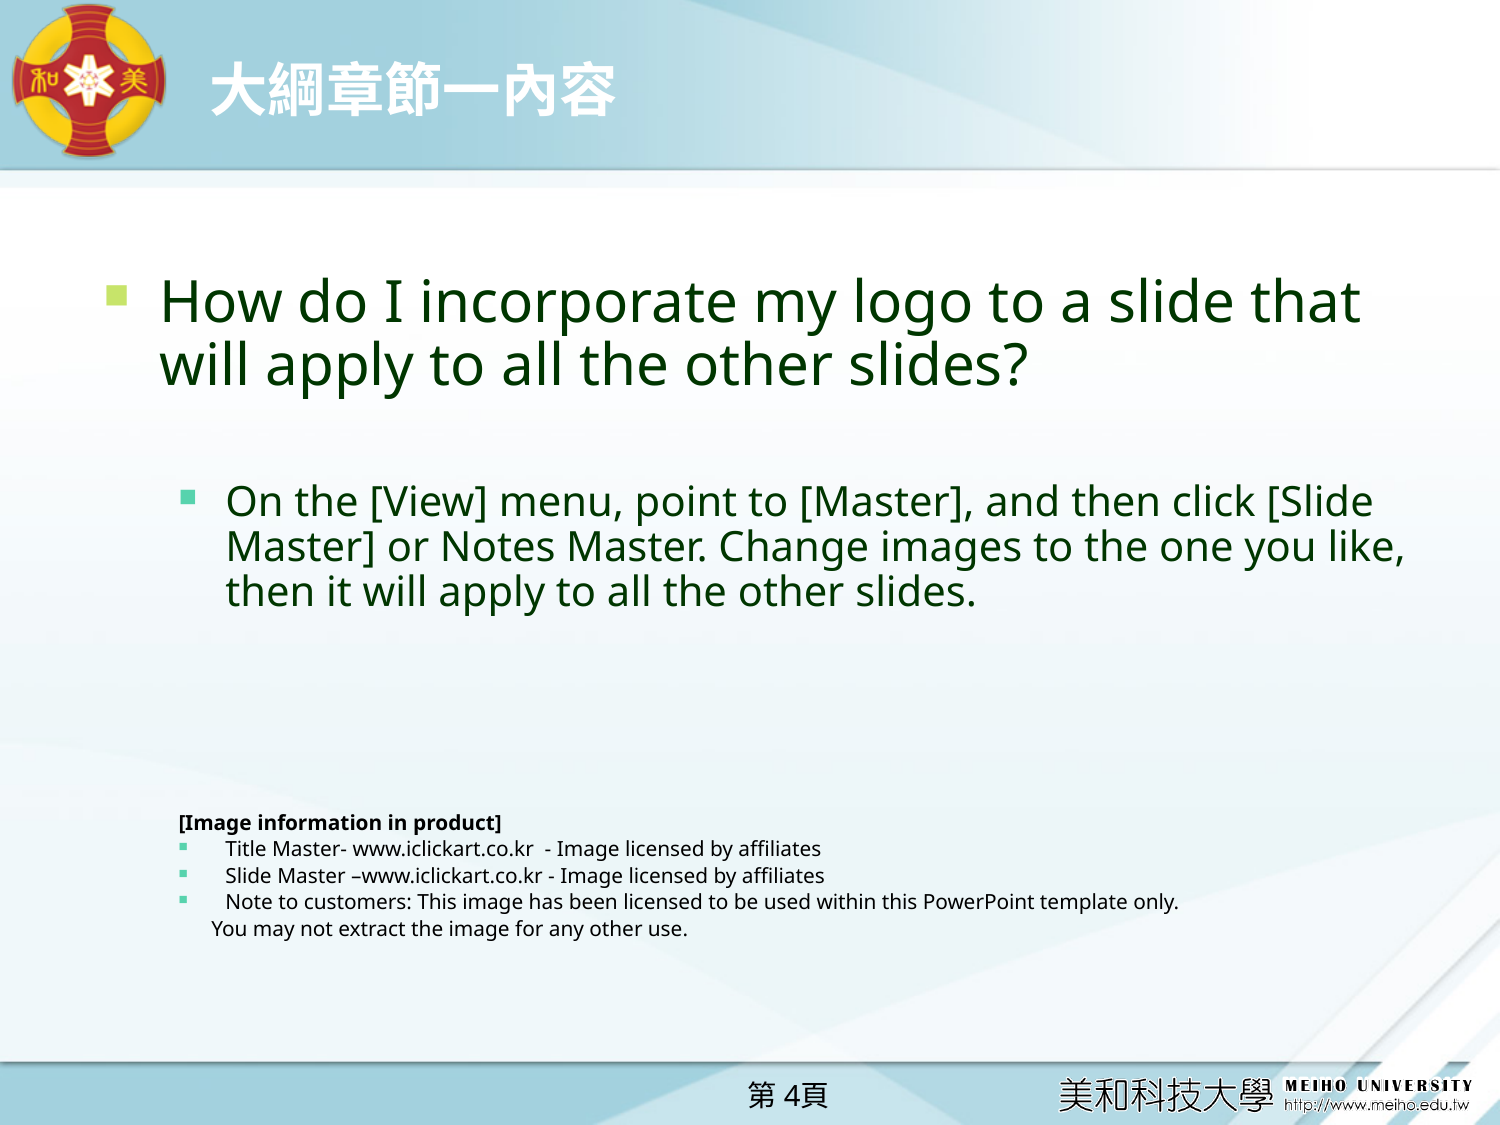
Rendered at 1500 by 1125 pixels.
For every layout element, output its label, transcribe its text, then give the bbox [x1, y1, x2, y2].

title 大綱章節一內容 [194, 18, 1235, 157]
list How do I incorporate my logo to a slide that will apply to all the other slides? On the [View] menu, point to [Master], and then click [Slide Master] or Notes Master. Change images to the one you like, then it will apply to all the other slides. [Image information in product] Title Master- www.iclickart.co.kr - Image licensed by affiliates Slide Master –www.iclickart.co.kr - Image licensed by affiliates Note to customers: This image has been licensed to be used within this PowerPoint template only. You may not extract the image for any other use. [88, 264, 1425, 1024]
picture [0, 0, 1500, 1125]
